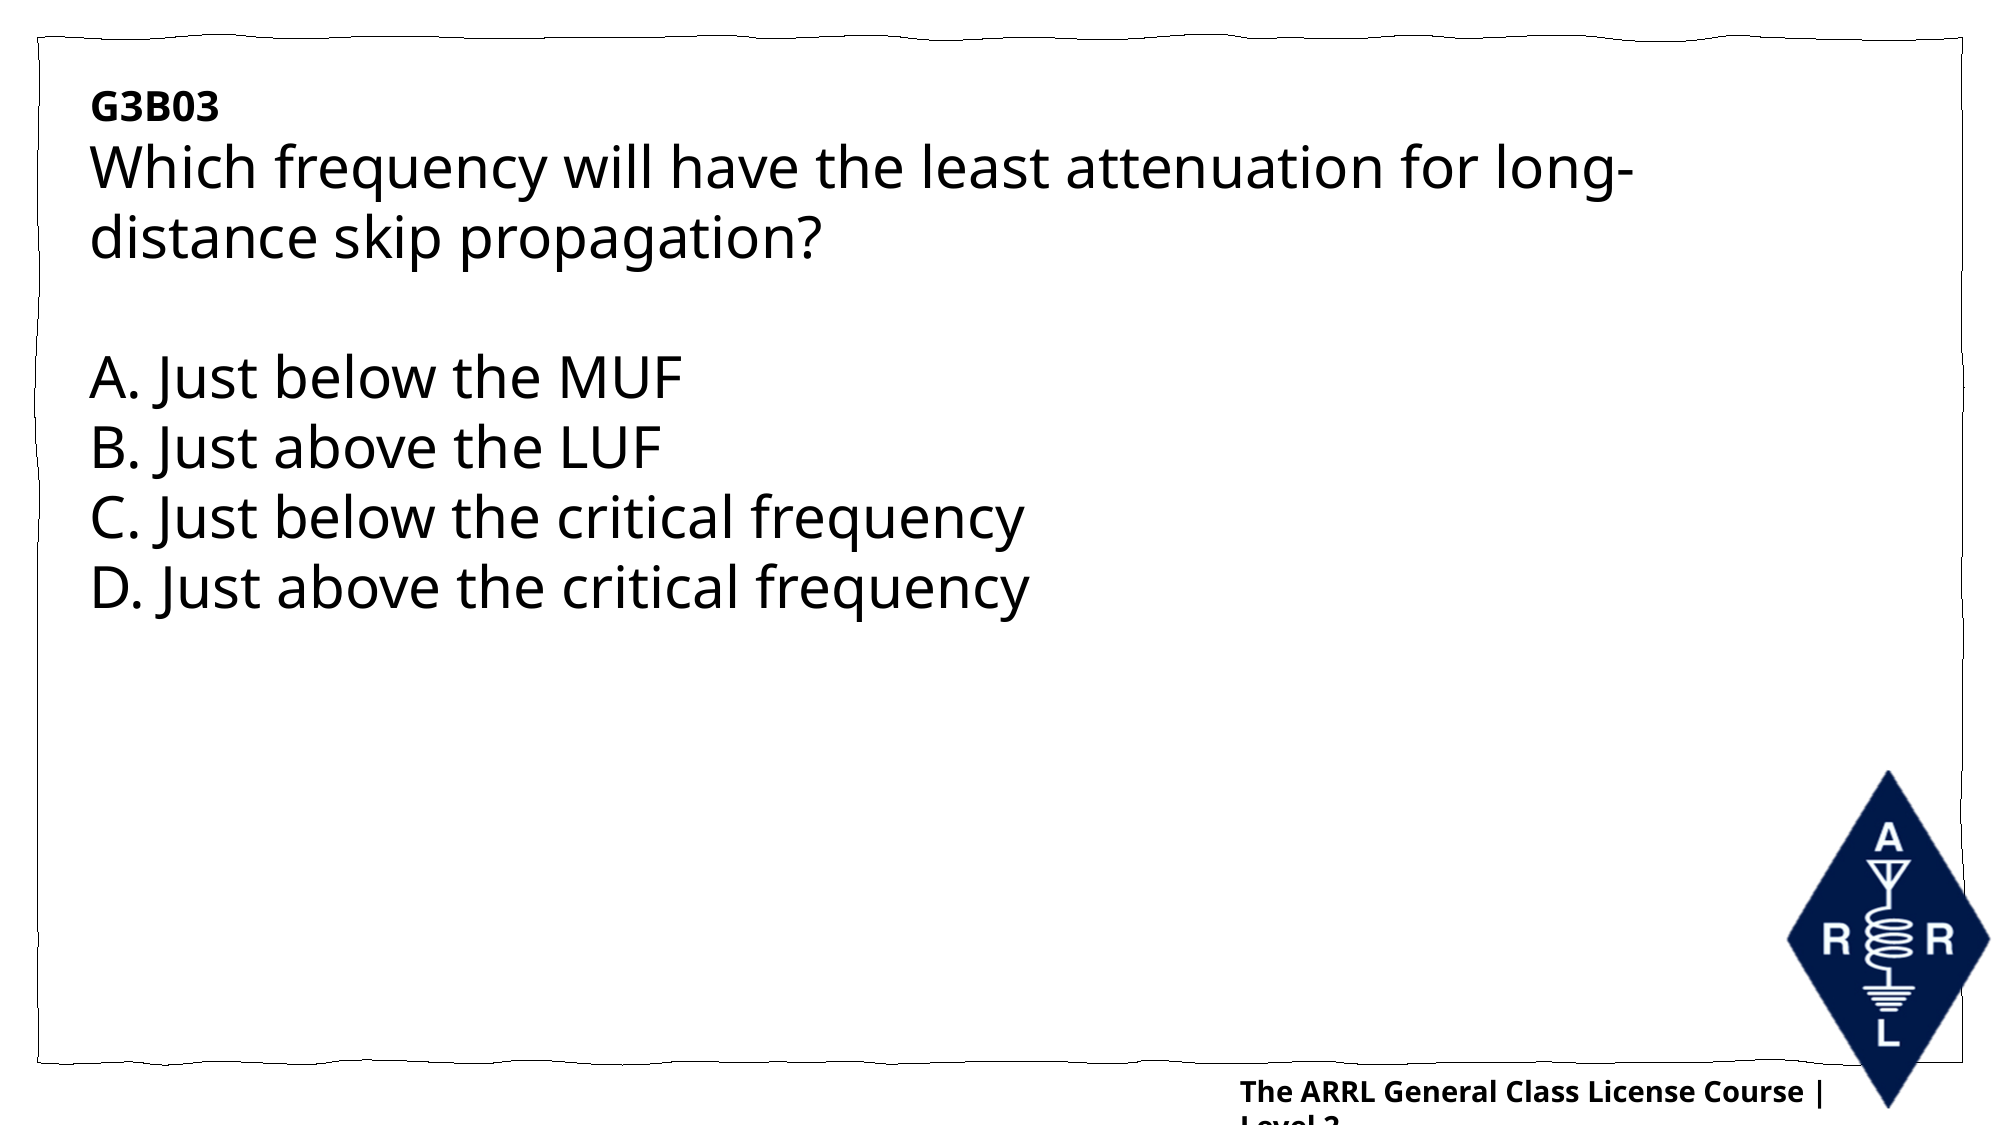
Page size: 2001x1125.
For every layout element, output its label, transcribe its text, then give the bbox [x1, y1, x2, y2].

picture [1773, 752, 1999, 1125]
text_box G3B03 Which frequency will have the least attenuation for long-distance skip propagation? A. Just below the MUF B. Just above the LUF C. Just below the critical frequency D. Just above the critical frequency [75, 72, 1850, 628]
